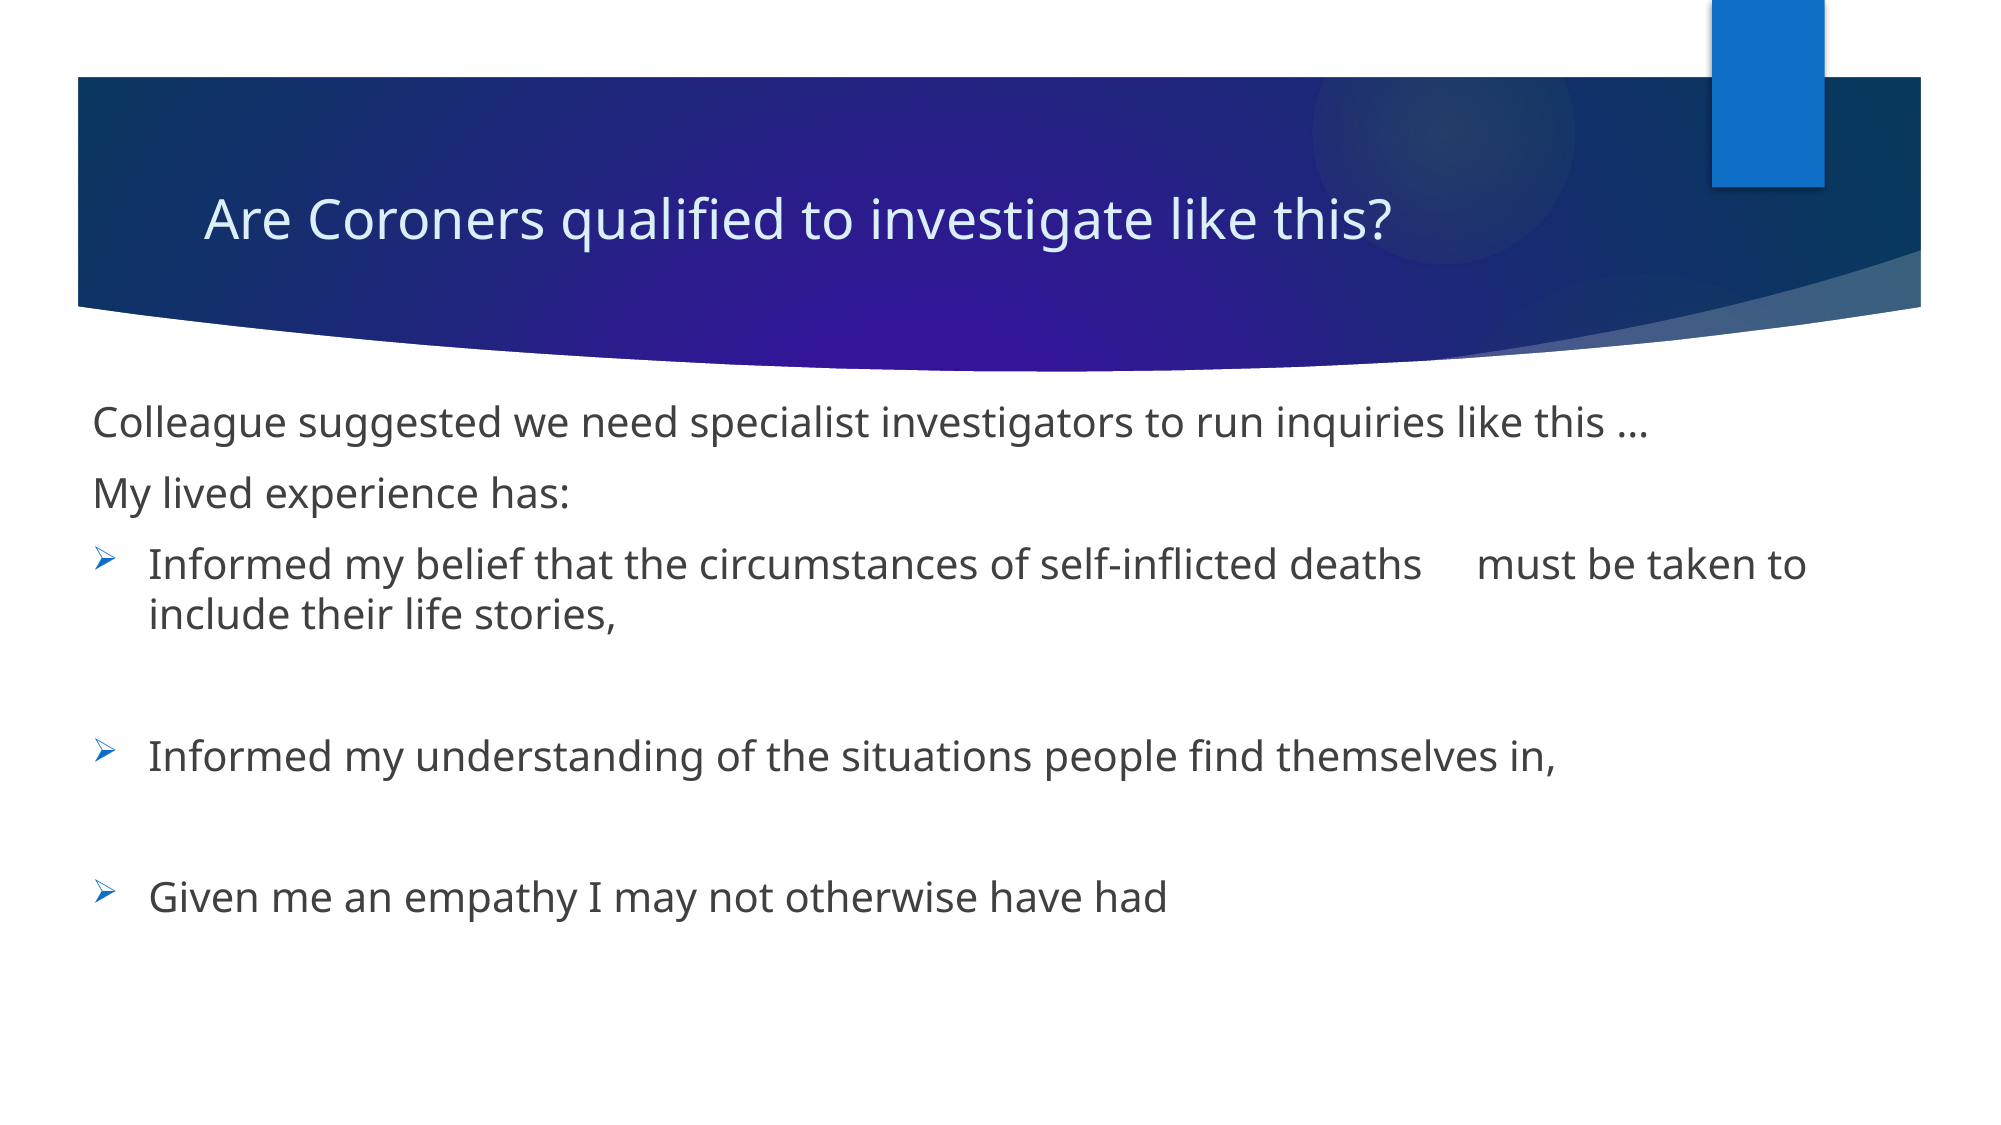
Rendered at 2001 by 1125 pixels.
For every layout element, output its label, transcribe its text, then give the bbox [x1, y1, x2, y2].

title Are Coroners qualified to investigate like this? [189, 159, 1627, 276]
list Colleague suggested we need specialist investigators to run inquiries like this … My lived experience has: Informed my belief that the circumstances of self-inflicted deaths must be taken to include their life stories, Informed my understanding of the situations people find themselves in, Given me an empathy I may not otherwise have had [77, 388, 1928, 1111]
